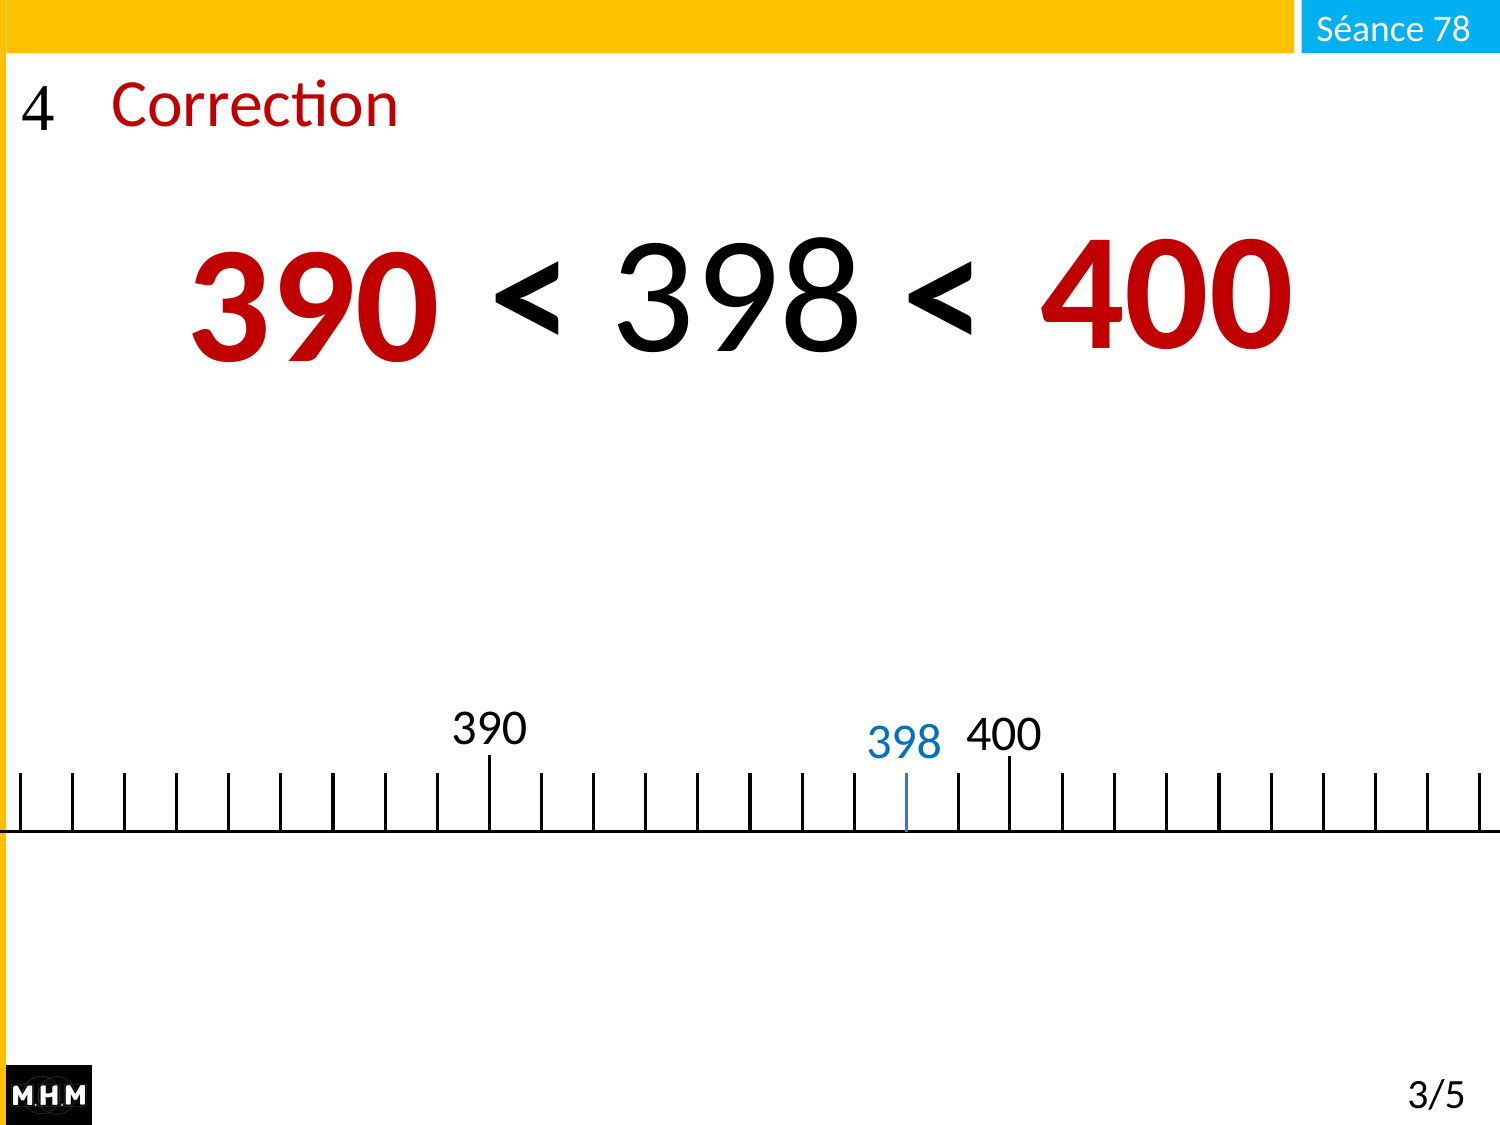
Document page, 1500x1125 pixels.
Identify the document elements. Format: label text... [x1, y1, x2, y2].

text_box 400 [951, 692, 1075, 755]
picture [6, 1065, 92, 1125]
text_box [0, 755, 1500, 833]
text_box 400 [980, 174, 1353, 389]
text_box 398 [851, 701, 975, 755]
list 3/5 [1373, 1064, 1500, 1125]
text_box … < 398 < … [271, 177, 1216, 393]
title Correction [96, 60, 1391, 149]
text_box 390 [436, 687, 561, 755]
text_box 390 [137, 187, 490, 403]
